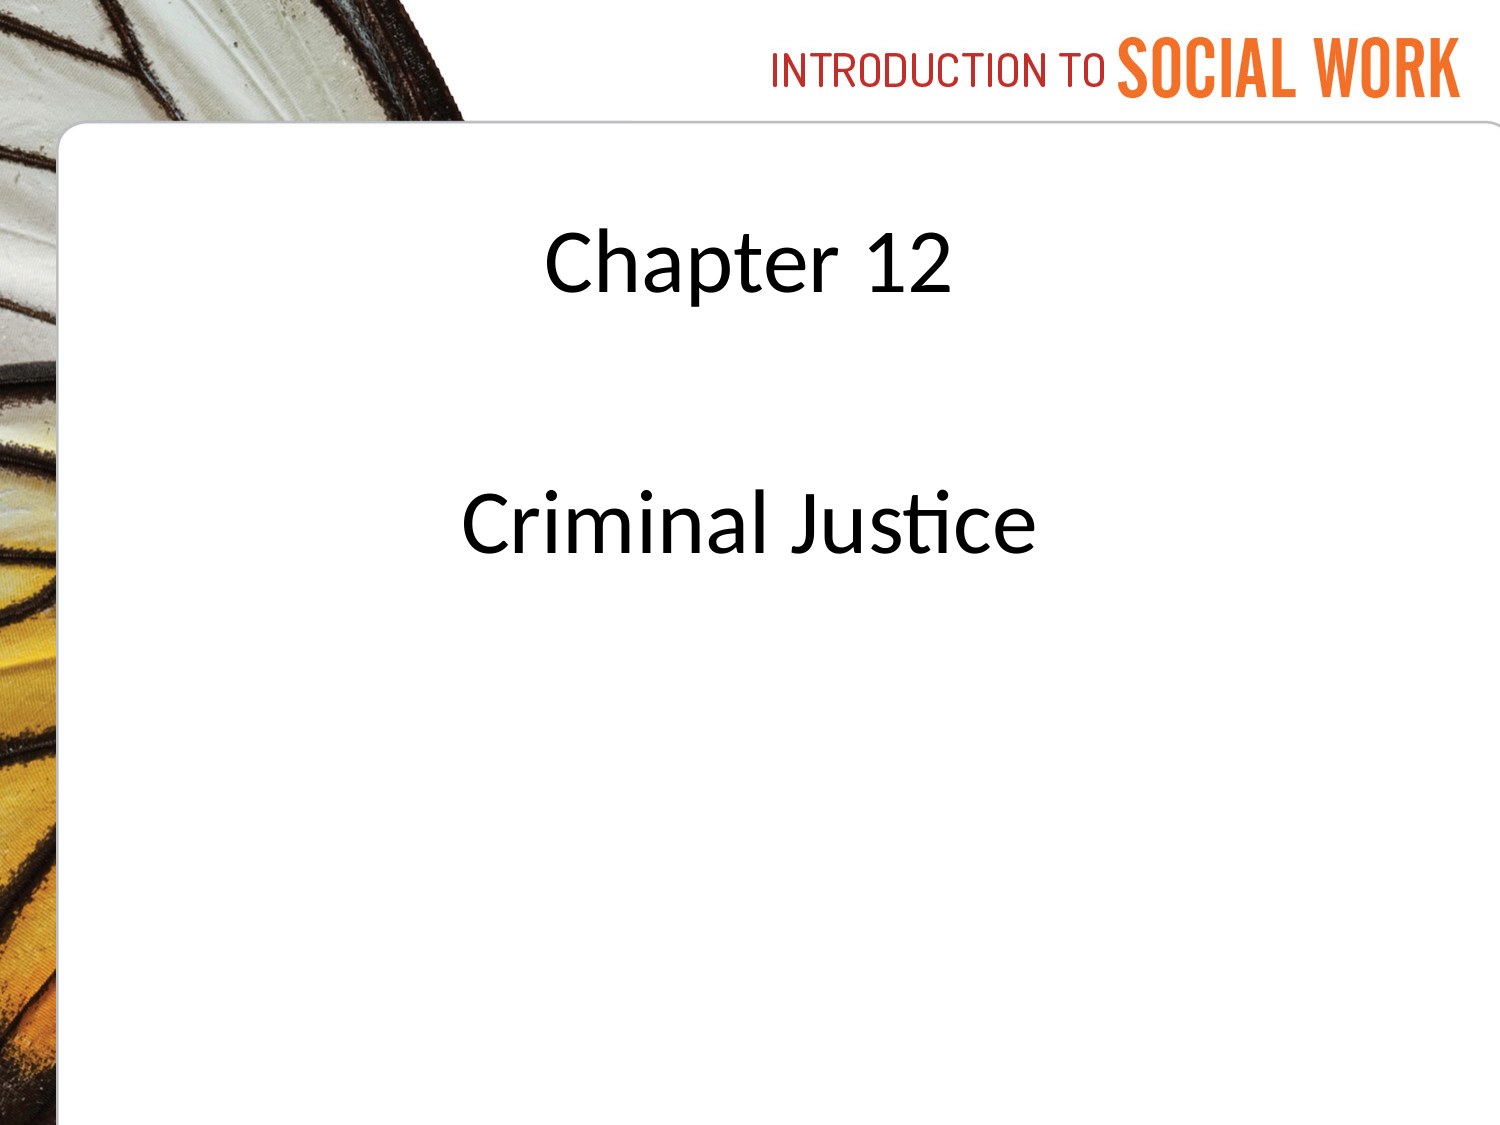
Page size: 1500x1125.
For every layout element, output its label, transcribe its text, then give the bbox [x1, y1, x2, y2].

title Chapter 12 [75, 162, 1425, 262]
list Criminal Justice [75, 262, 1425, 1005]
picture [0, 0, 1500, 1125]
